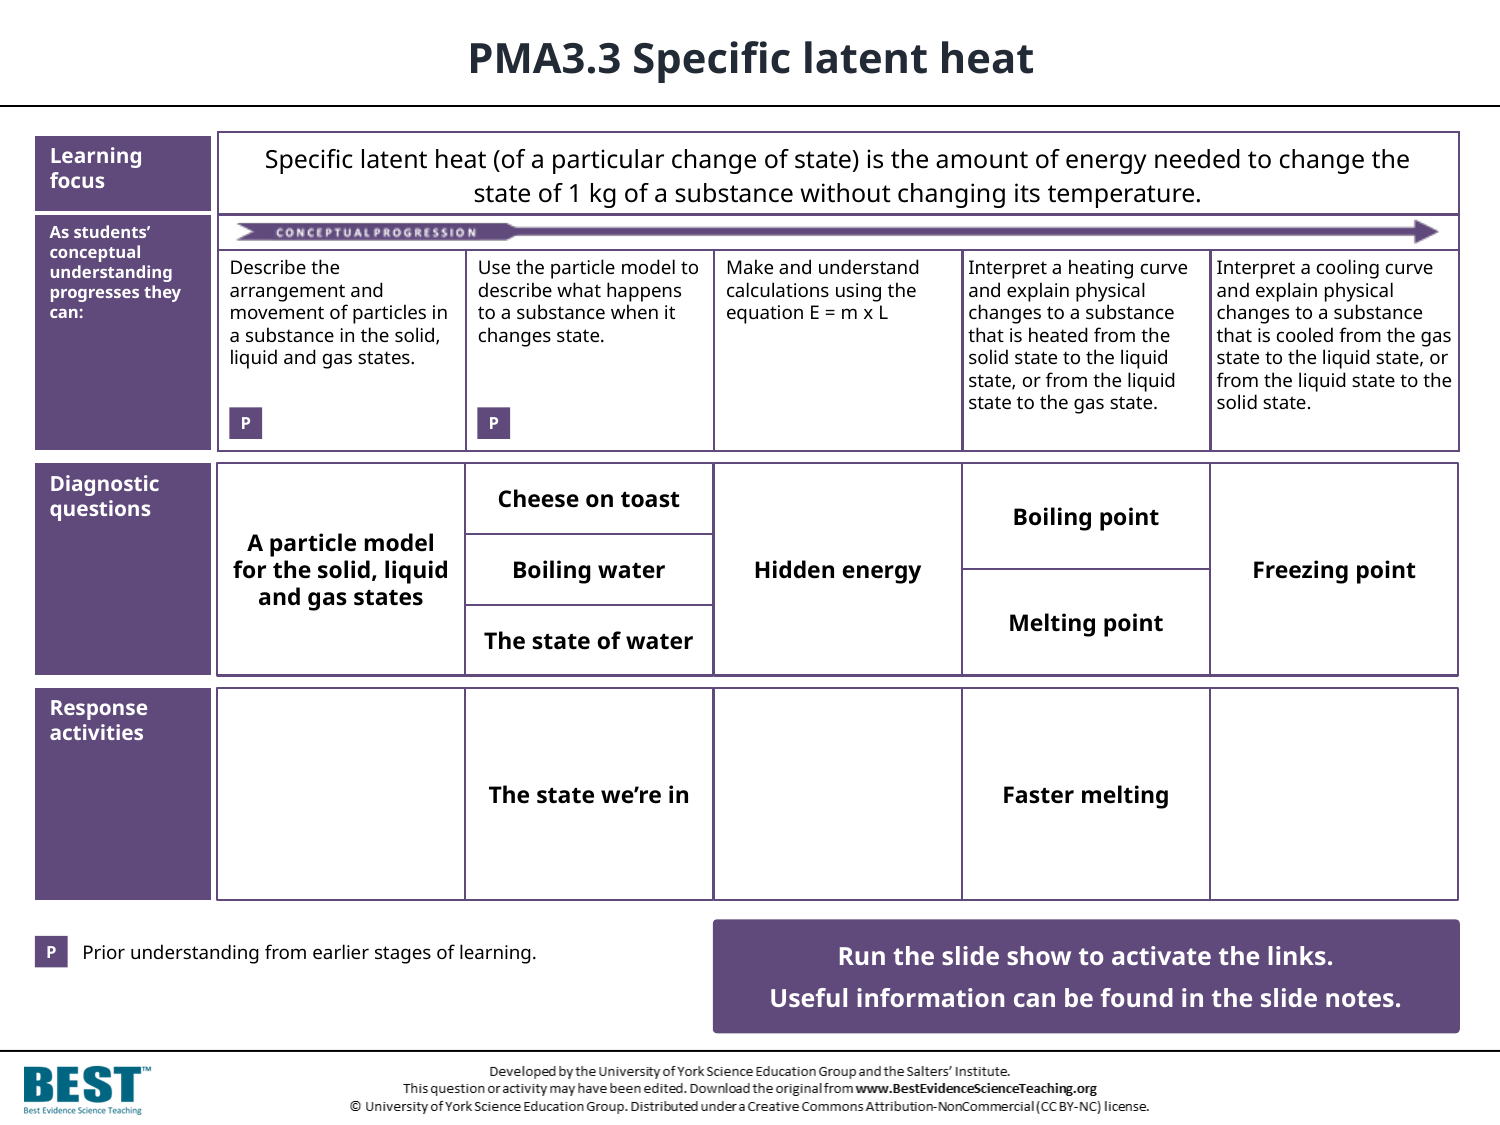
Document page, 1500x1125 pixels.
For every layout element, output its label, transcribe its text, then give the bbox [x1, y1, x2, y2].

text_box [34, 132, 1459, 901]
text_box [34, 933, 679, 970]
picture [0, 105, 1500, 1125]
text_box PMA3.3 Specific latent heat [248, 4, 1255, 105]
